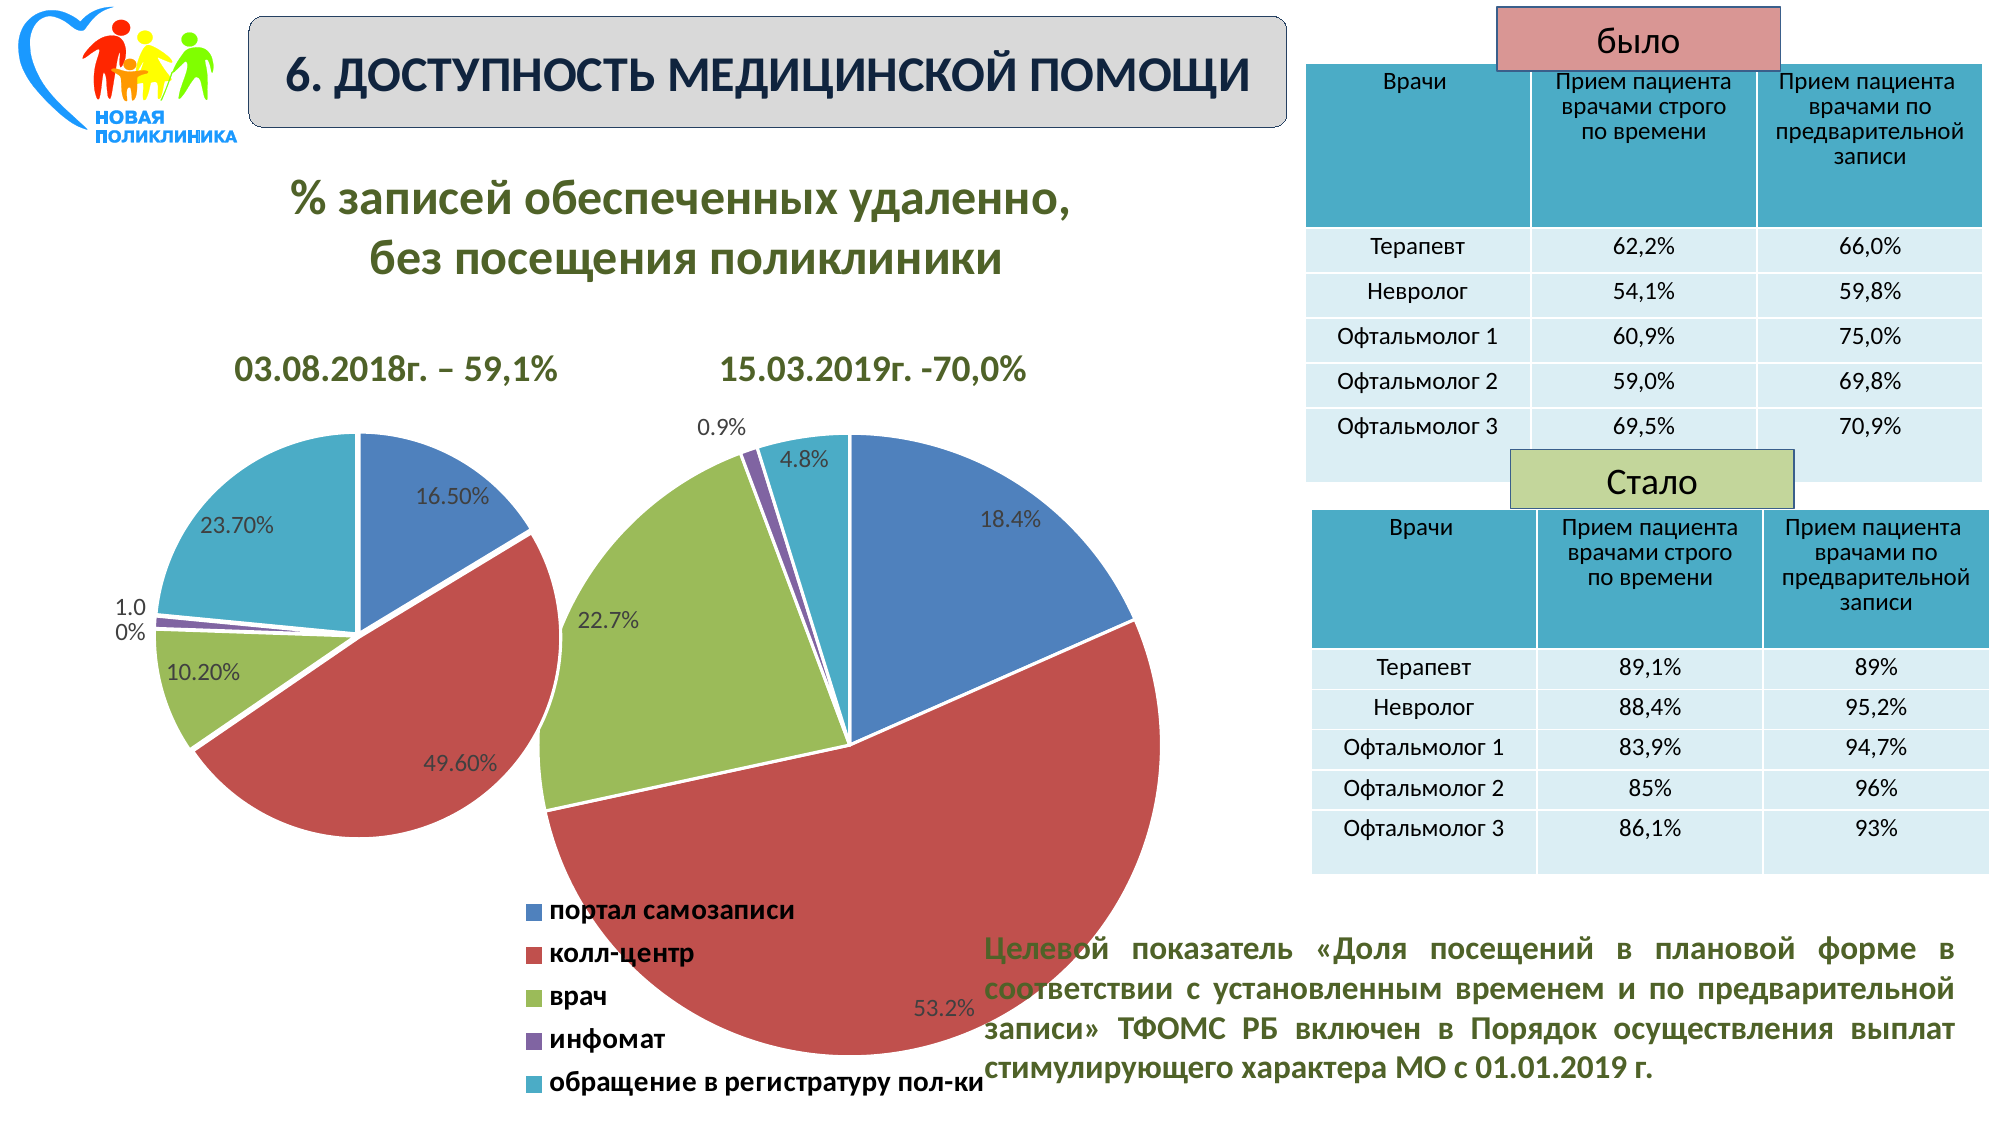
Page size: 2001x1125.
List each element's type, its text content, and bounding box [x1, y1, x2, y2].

table_cell Офтальмолог 3 [1312, 811, 1536, 874]
table_cell Офтальмолог 1 [1312, 730, 1536, 769]
picture [18, 6, 238, 143]
table_header Врачи [1312, 510, 1536, 648]
table_header Прием пациента врачами по предварительной записи [1764, 510, 1989, 648]
table_cell Офтальмолог 2 [1312, 771, 1536, 809]
table_cell 54,1% [1532, 274, 1756, 317]
table_cell Офтальмолог 2 [1306, 364, 1530, 407]
chart [65, 385, 1175, 1125]
table_cell 75,0% [1758, 319, 1982, 362]
table_cell 86,1% [1538, 811, 1762, 874]
table_cell 59,8% [1758, 274, 1982, 317]
table_cell 94,7% [1764, 730, 1989, 769]
table_cell 69,5% [1532, 409, 1756, 447]
table_cell 60,9% [1532, 319, 1756, 362]
text_box было [1495, 5, 1782, 73]
table_cell 70,9% [1758, 409, 1982, 482]
table_cell Офтальмолог 3 [1306, 409, 1530, 482]
table_cell 95,2% [1764, 690, 1989, 729]
table_cell 59,0% [1532, 364, 1756, 407]
table_cell 88,4% [1538, 690, 1762, 729]
table_cell 83,9% [1538, 730, 1762, 769]
table_cell 93% [1764, 811, 1989, 874]
table_header Прием пациента врачами по предварительной записи [1758, 64, 1982, 227]
table_cell 66,0% [1758, 229, 1982, 272]
table_cell Терапевт [1306, 229, 1530, 272]
text_box Целевой показатель «Доля посещений в плановой форме в соответствии с установленным временем и по предварительной записи» ТФОМС РБ включен в Порядок осуществления выплат стимулирующего характера МО с 01.01.2019 г. [1179, 918, 1972, 1125]
table_cell 96% [1764, 771, 1989, 809]
table_cell 62,2% [1532, 229, 1756, 272]
table_header Прием пациента врачами строго по времени [1538, 511, 1762, 648]
table_cell Офтальмолог 1 [1306, 319, 1530, 362]
table_cell Терапевт [1312, 650, 1536, 689]
table_cell 89% [1764, 650, 1989, 689]
table_cell 89,1% [1538, 650, 1762, 689]
text_box 6. ДОСТУПНОСТЬ МЕДИЦИНСКОЙ ПОМОЩИ [248, 16, 1287, 128]
table_cell Невролог [1312, 690, 1536, 729]
text_box Стало [1509, 447, 1796, 511]
table_header Прием пациента врачами строго по времени [1532, 73, 1756, 227]
table_cell 69,8% [1758, 364, 1982, 407]
table_header Врачи [1306, 64, 1530, 227]
table_cell Невролог [1306, 274, 1530, 317]
table_cell 85% [1538, 771, 1762, 809]
text_box % записей обеспеченных удаленно, без посещения поликлиники 03.08.2018г. – 59,1% 15.03.2019г. -70,0% [39, 155, 1324, 1125]
